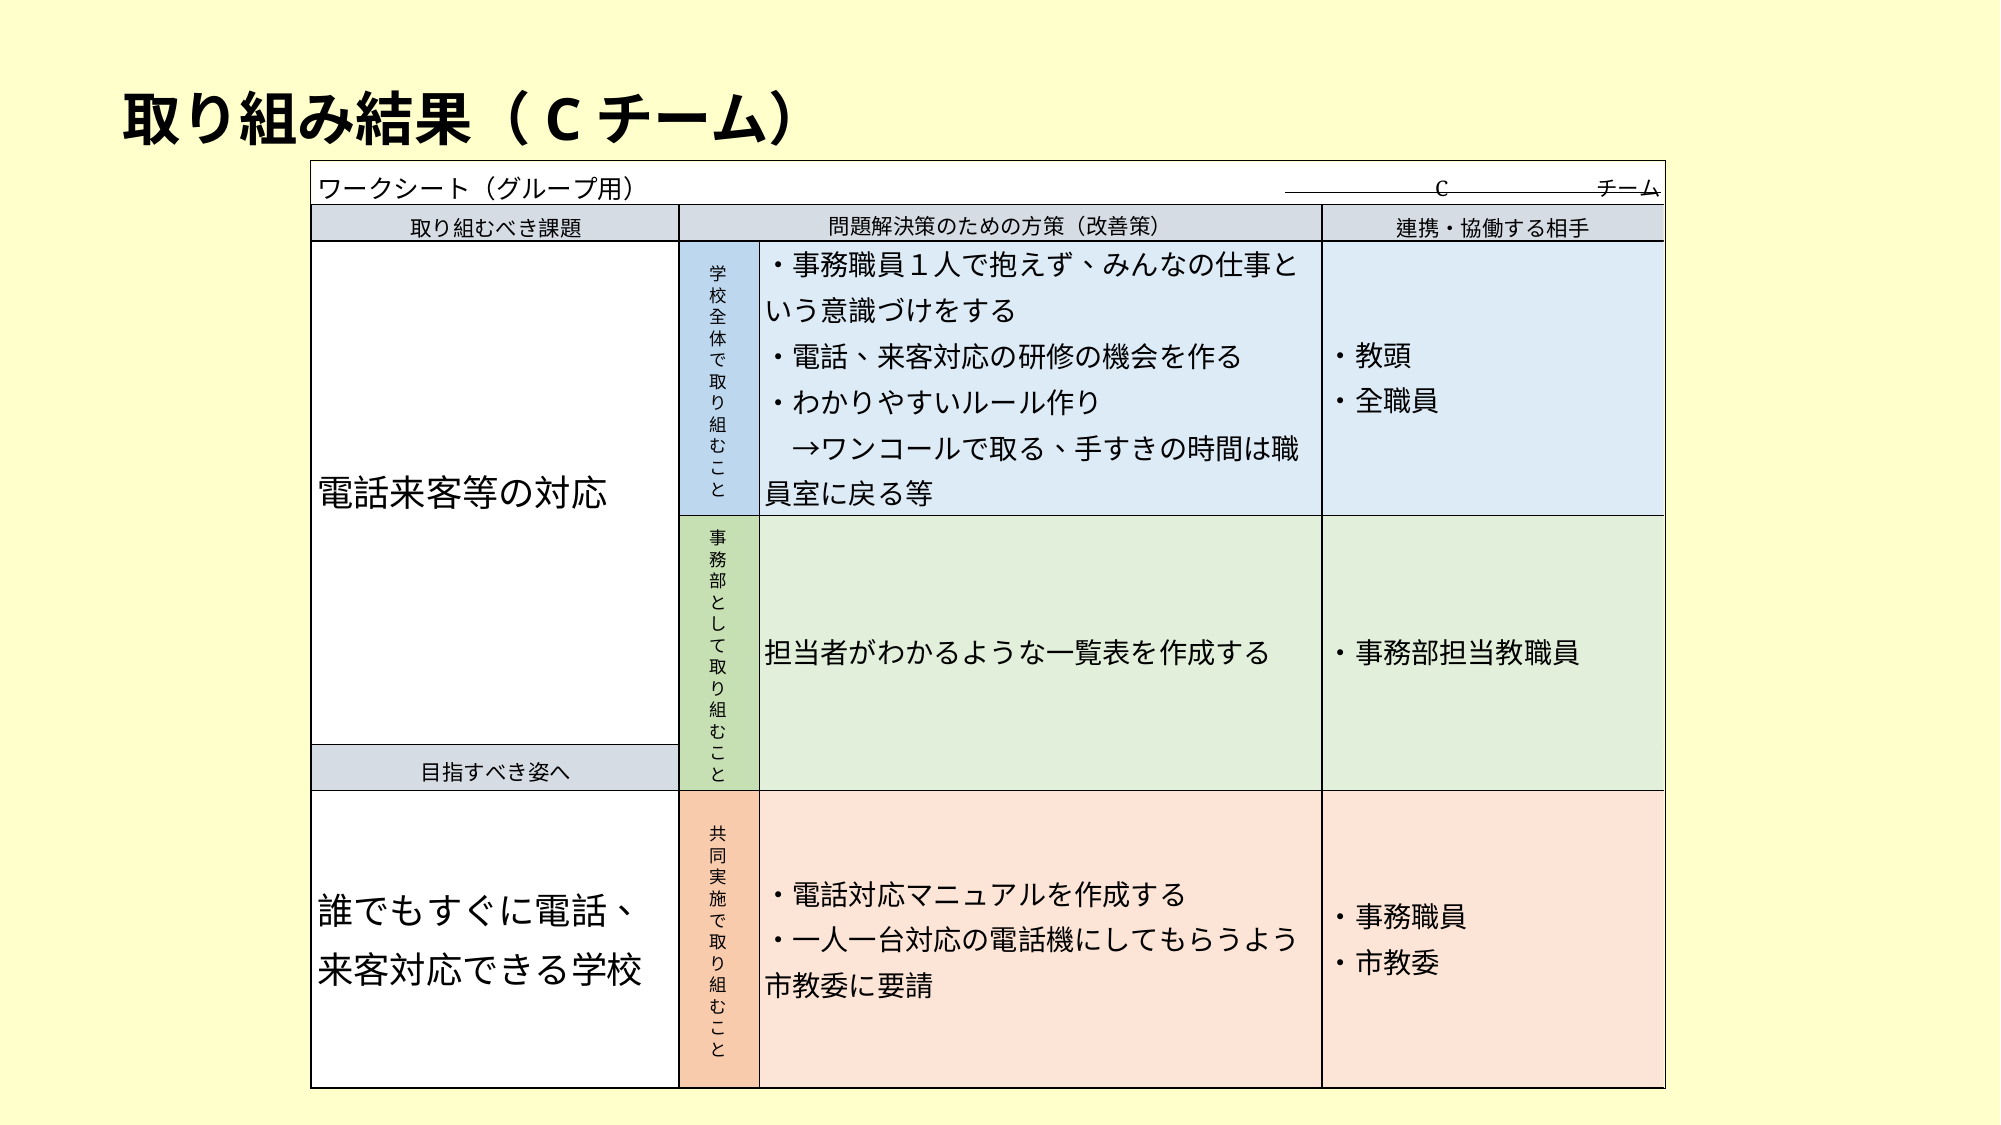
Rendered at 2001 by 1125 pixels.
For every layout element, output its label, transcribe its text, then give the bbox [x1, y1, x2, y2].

picture [310, 160, 1666, 1089]
text_box 取り組み結果（Cチーム） [108, 75, 988, 160]
